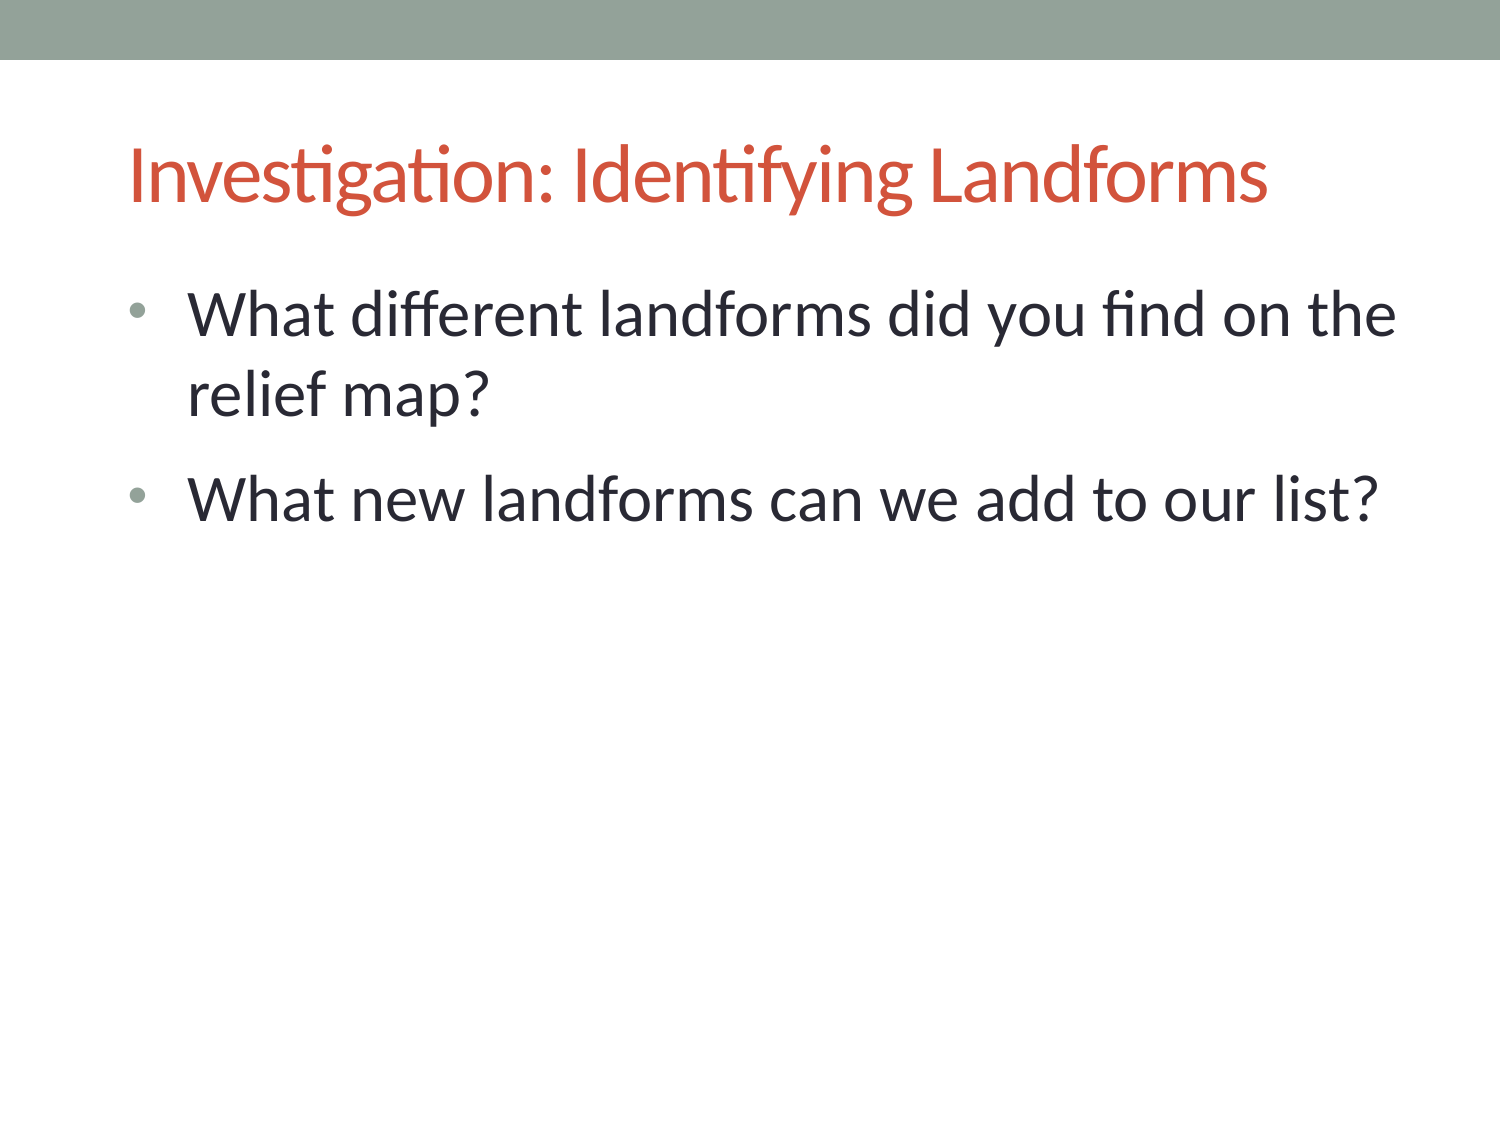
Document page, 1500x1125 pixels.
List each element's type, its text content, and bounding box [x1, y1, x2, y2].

list What different landforms did you find on the relief map? What new landforms can we add to our list? [112, 262, 1425, 1063]
title Investigation: Identifying Landforms [112, 87, 1425, 250]
